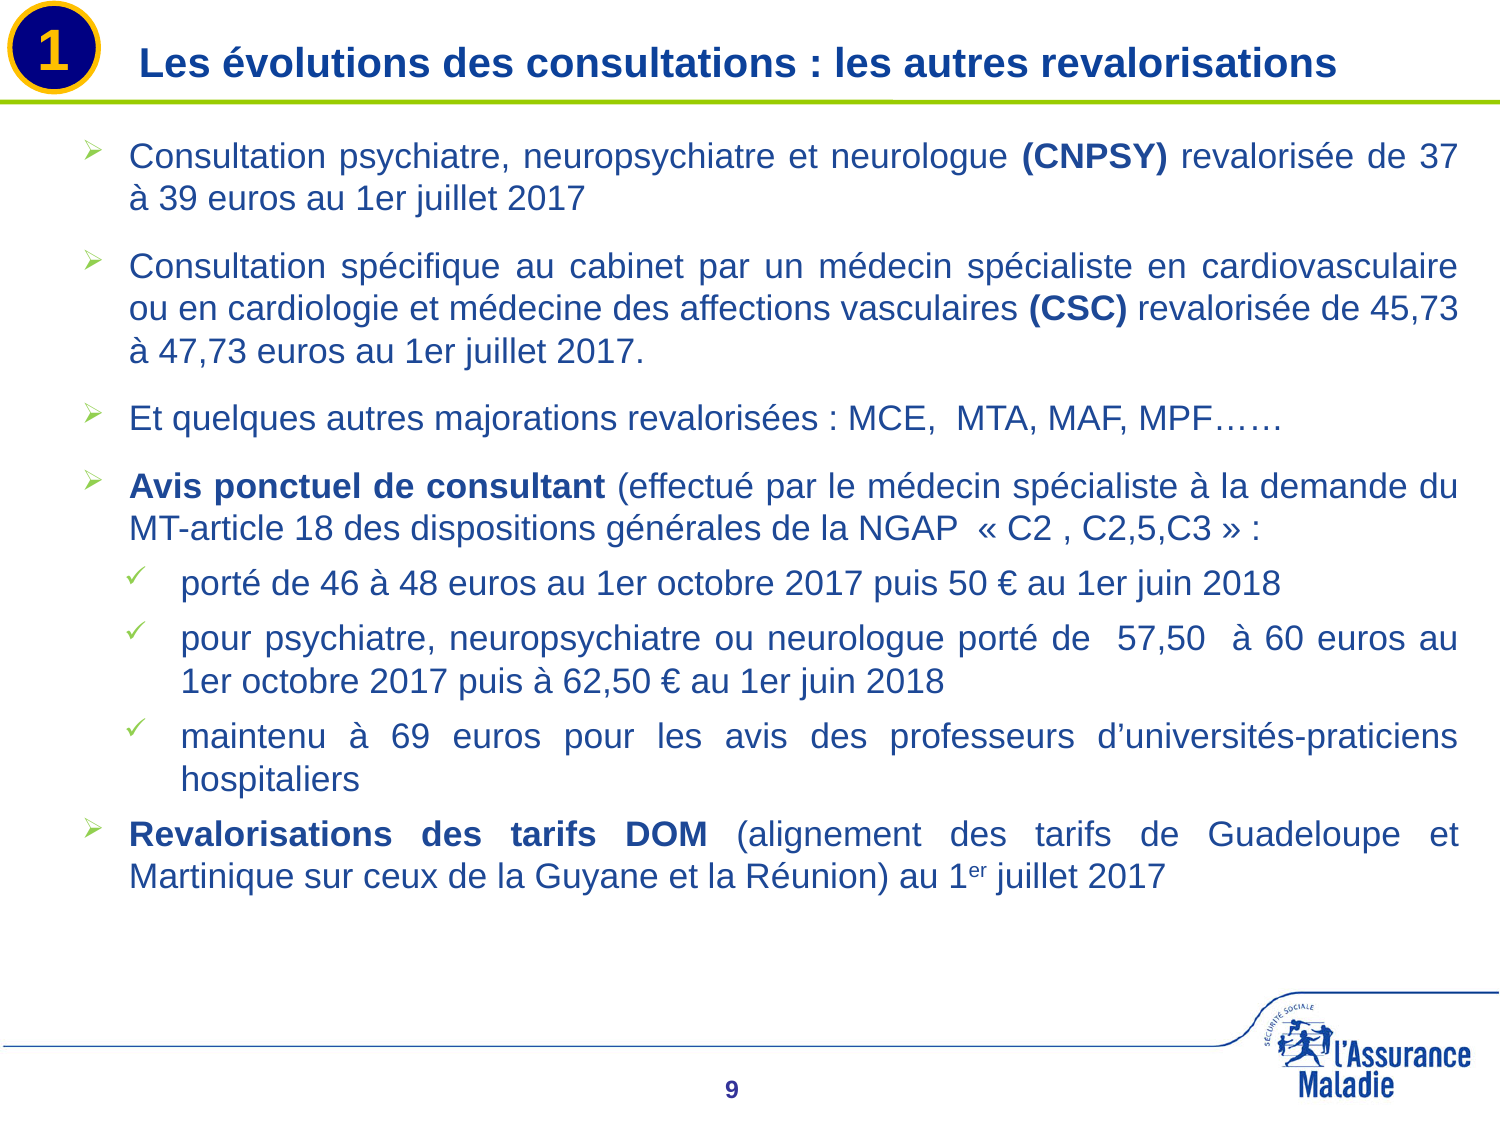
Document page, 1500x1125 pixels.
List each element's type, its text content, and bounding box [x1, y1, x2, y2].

text_box 1 [9, 3, 99, 92]
list Consultation psychiatre, neuropsychiatre et neurologue (CNPSY) revalorisée de 37 à 39 euros au 1er juillet 2017 Consultation spécifique au cabinet par un médecin spécialiste en cardiovasculaire ou en cardiologie et médecine des affections vasculaires (CSC) revalorisée de 45,73 à 47,73 euros au 1er juillet 2017. Et quelques autres majorations revalorisées : MCE, MTA, MAF, MPF…… Avis ponctuel de consultant (effectué par le médecin spécialiste à la demande du MT-article 18 des dispositions générales de la NGAP « C2 , C2,5,C3 » : porté de 46 à 48 euros au 1er octobre 2017 puis 50 € au 1er juin 2018 pour psychiatre, neuropsychiatre ou neurologue porté de 57,50 à 60 euros au 1er octobre 2017 puis à 62,50 € au 1er juin 2018 maintenu à 69 euros pour les avis des professeurs d’universités-praticiens hospitaliers Revalorisations des tarifs DOM (alignement des tarifs de Guadeloupe et Martinique sur ceux de la Guyane et la Réunion) au 1er juillet 2017 [41, 125, 1475, 1059]
picture [0, 988, 1500, 1124]
slide_number 9 [690, 1070, 774, 1106]
title Les évolutions des consultations : les autres revalorisations [123, 7, 1500, 114]
